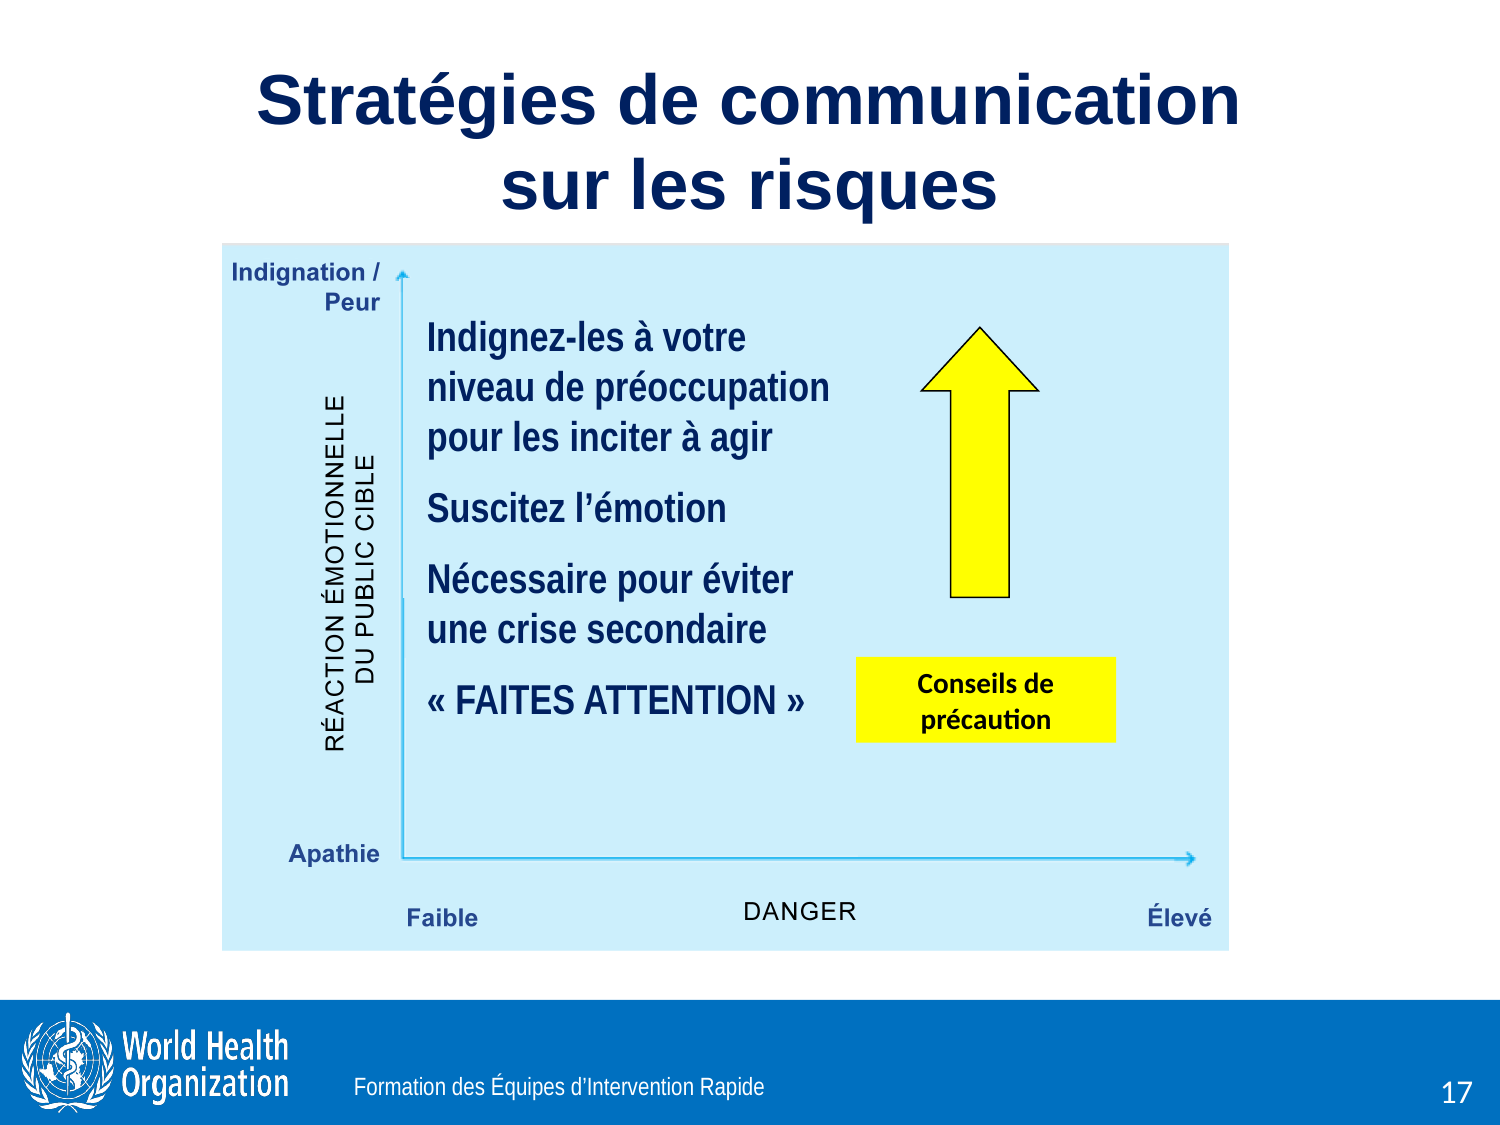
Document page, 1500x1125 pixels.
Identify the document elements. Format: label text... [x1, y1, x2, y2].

picture [222, 243, 1229, 952]
title Stratégies de communication sur les risques [183, 45, 1317, 233]
picture [21, 1012, 288, 1113]
